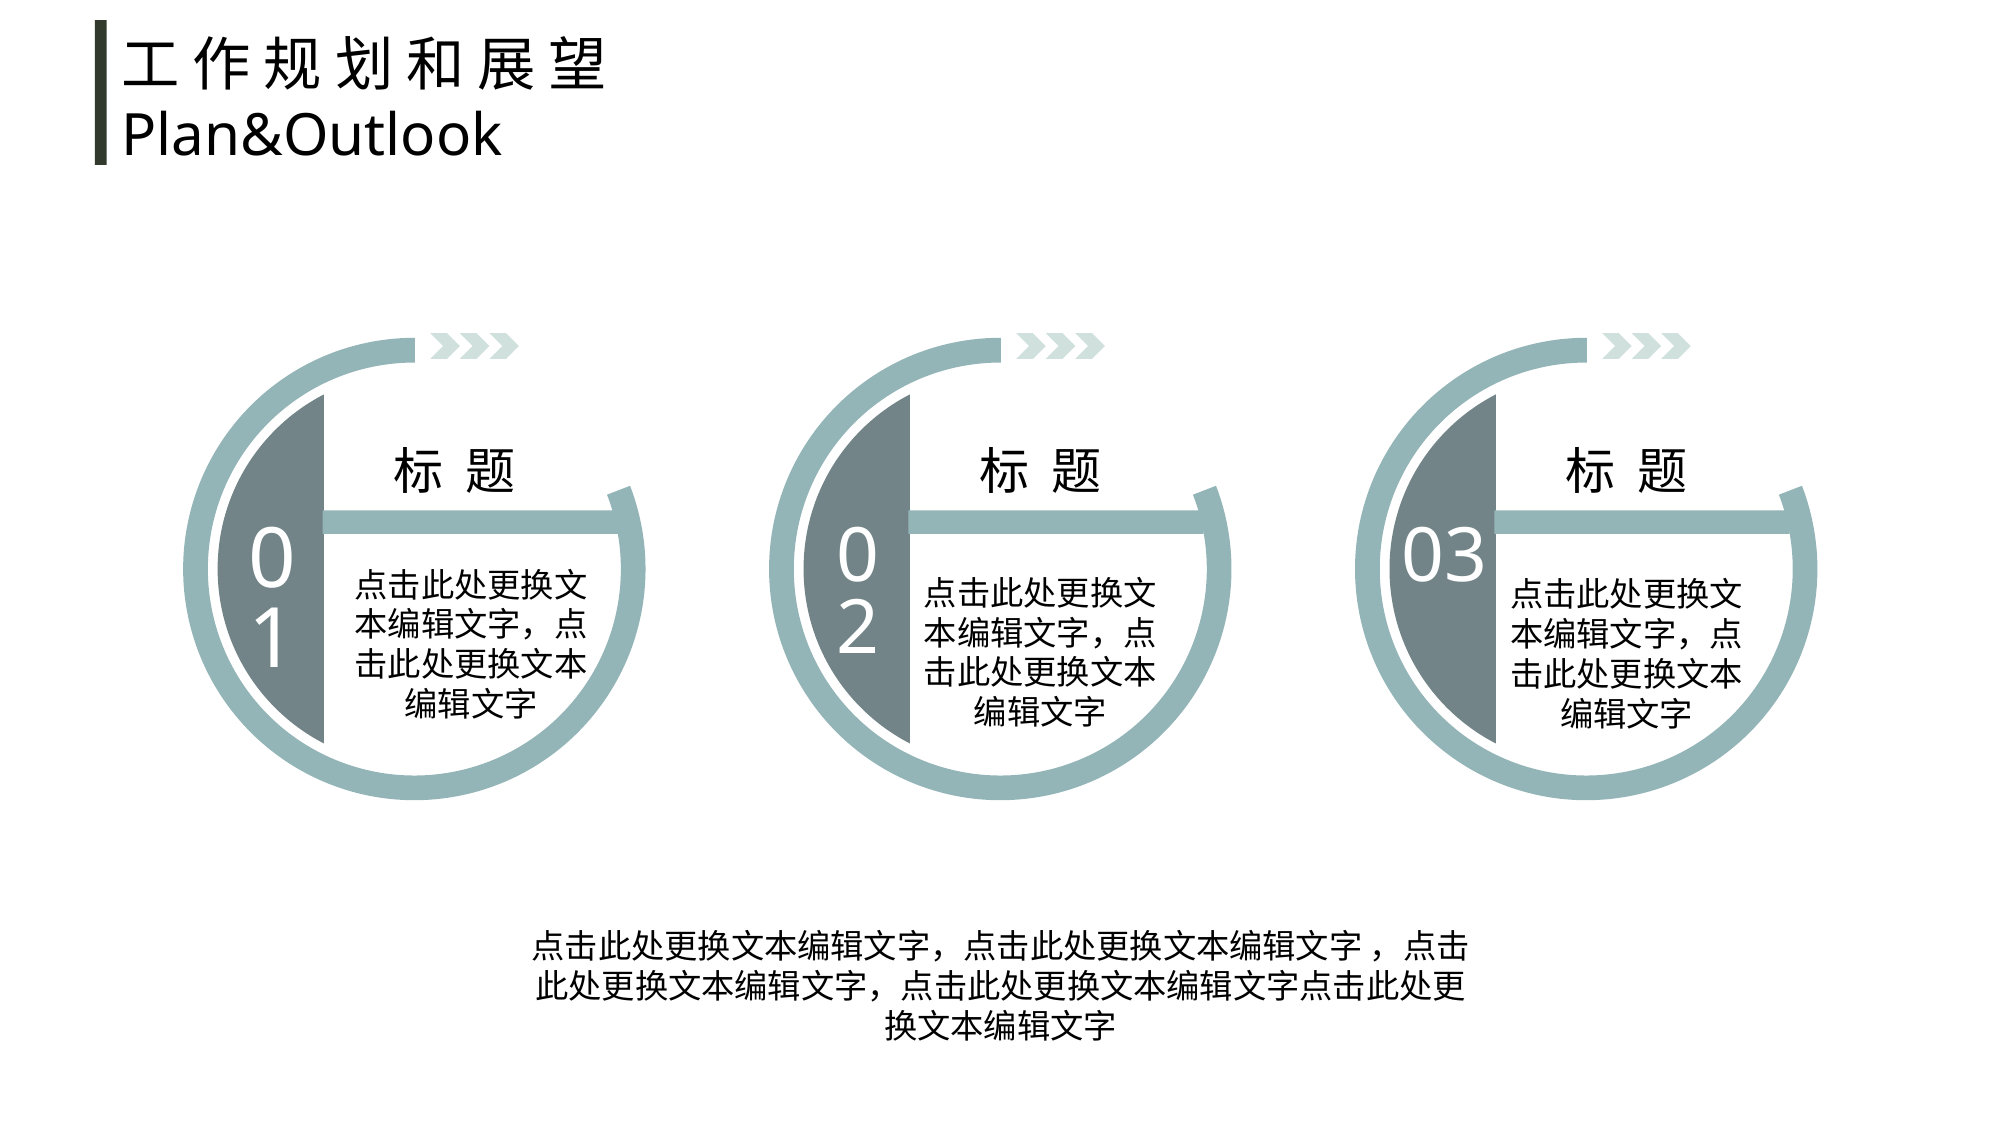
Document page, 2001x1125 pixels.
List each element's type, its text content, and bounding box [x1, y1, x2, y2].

text_box [908, 510, 1204, 534]
text_box [1186, 485, 1232, 707]
text_box [1355, 337, 1742, 801]
text_box 标 题 [1490, 443, 1763, 507]
text_box [1602, 333, 1632, 359]
text_box 标 题 [904, 443, 1177, 507]
text_box [459, 333, 490, 359]
text_box 01 [214, 516, 330, 691]
text_box [1772, 485, 1818, 707]
text_box [260, 691, 324, 744]
text_box [901, 739, 910, 744]
text_box [1392, 604, 1481, 735]
text_box 点击此处更换文本编辑文字，点击此处更换文本编辑文字 [1481, 565, 1772, 740]
text_box 03 [1369, 516, 1521, 604]
text_box 点击此处更换文本编辑文字，点击此处更换文本编辑文字 [895, 564, 1186, 739]
text_box [607, 485, 646, 681]
text_box [1494, 510, 1790, 534]
text_box [1045, 333, 1076, 359]
text_box 标 题 [318, 443, 591, 507]
text_box [489, 333, 519, 359]
text_box [1075, 333, 1105, 359]
text_box [217, 691, 580, 801]
text_box [835, 676, 895, 735]
text_box [769, 337, 1157, 801]
text_box 02 [800, 516, 916, 676]
text_box [1016, 333, 1046, 359]
text_box [1631, 333, 1662, 359]
text_box 工 作 规 划 和 展 望 Plan&Outlook [106, 19, 820, 175]
text_box [1396, 394, 1496, 516]
text_box [810, 394, 910, 516]
text_box [224, 394, 324, 516]
text_box [1661, 333, 1691, 359]
text_box 点击此处更换文本编辑文字，点击此处更换文本编辑文字 [325, 556, 617, 731]
text_box [322, 510, 618, 534]
text_box [183, 337, 415, 685]
text_box [430, 333, 460, 359]
text_box [94, 19, 106, 166]
text_box 点击此处更换文本编辑文字，点击此处更换文本编辑文字 ，点击此处更换文本编辑文字，点击此处更换文本编辑文字点击此处更换文本编辑文字 [514, 917, 1487, 1053]
